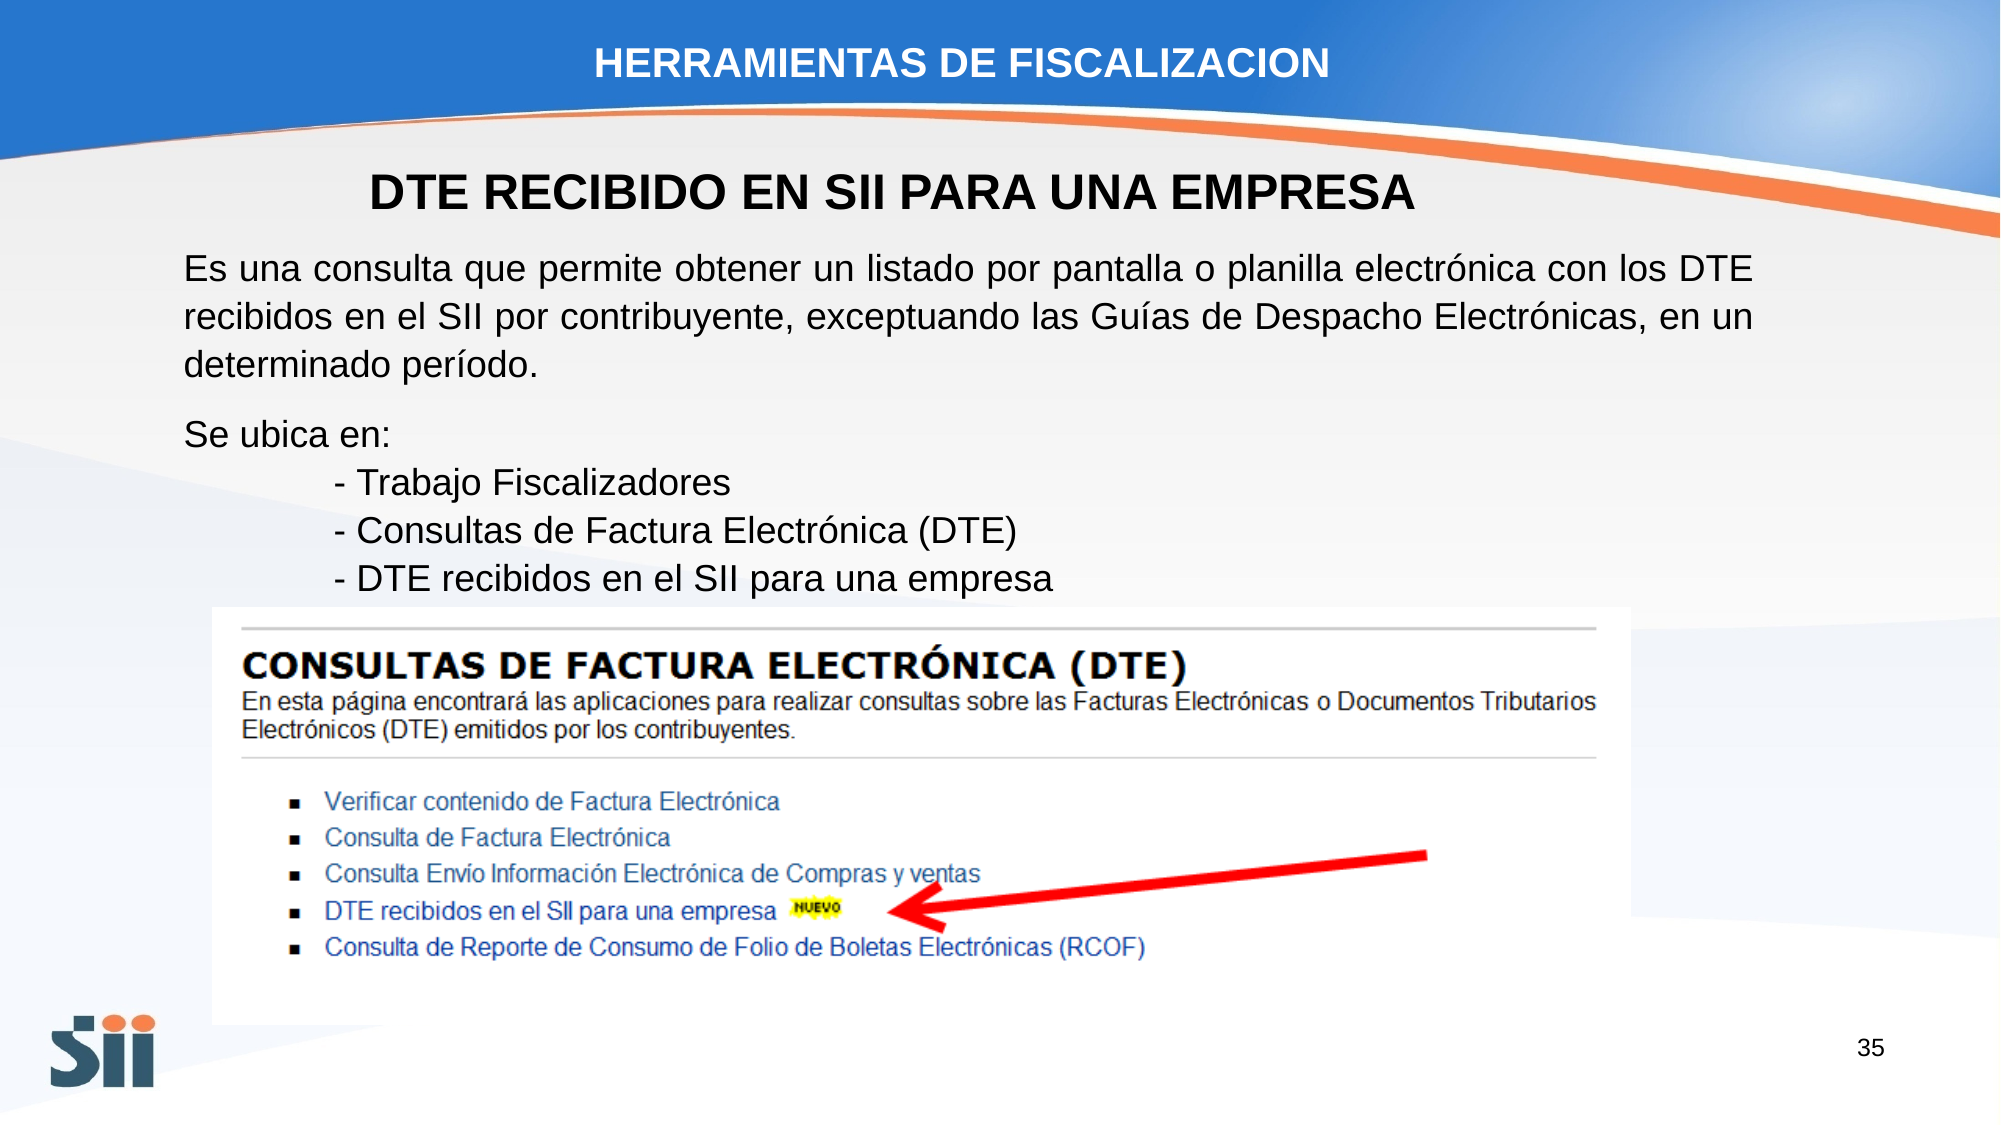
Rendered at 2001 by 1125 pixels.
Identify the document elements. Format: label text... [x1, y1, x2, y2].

slide_number 35 [1433, 1024, 1901, 1103]
text_box DTE RECIBIDO EN SII PARA UNA EMPRESA [299, 152, 1488, 228]
picture [0, 0, 2001, 1125]
text_box Es una consulta que permite obtener un listado por pantalla o planilla electrónica con los DTE recibidos en el SII por contribuyente, exceptuando las Guías de Despacho Electrónicas, en un determinado período. Se ubica en: - Trabajo Fiscalizadores - Consultas de Factura Electrónica (DTE) - DTE recibidos en el SII para una empresa [168, 233, 1769, 751]
text_box HERRAMIENTAS DE FISCALIZACION [212, 28, 1713, 94]
